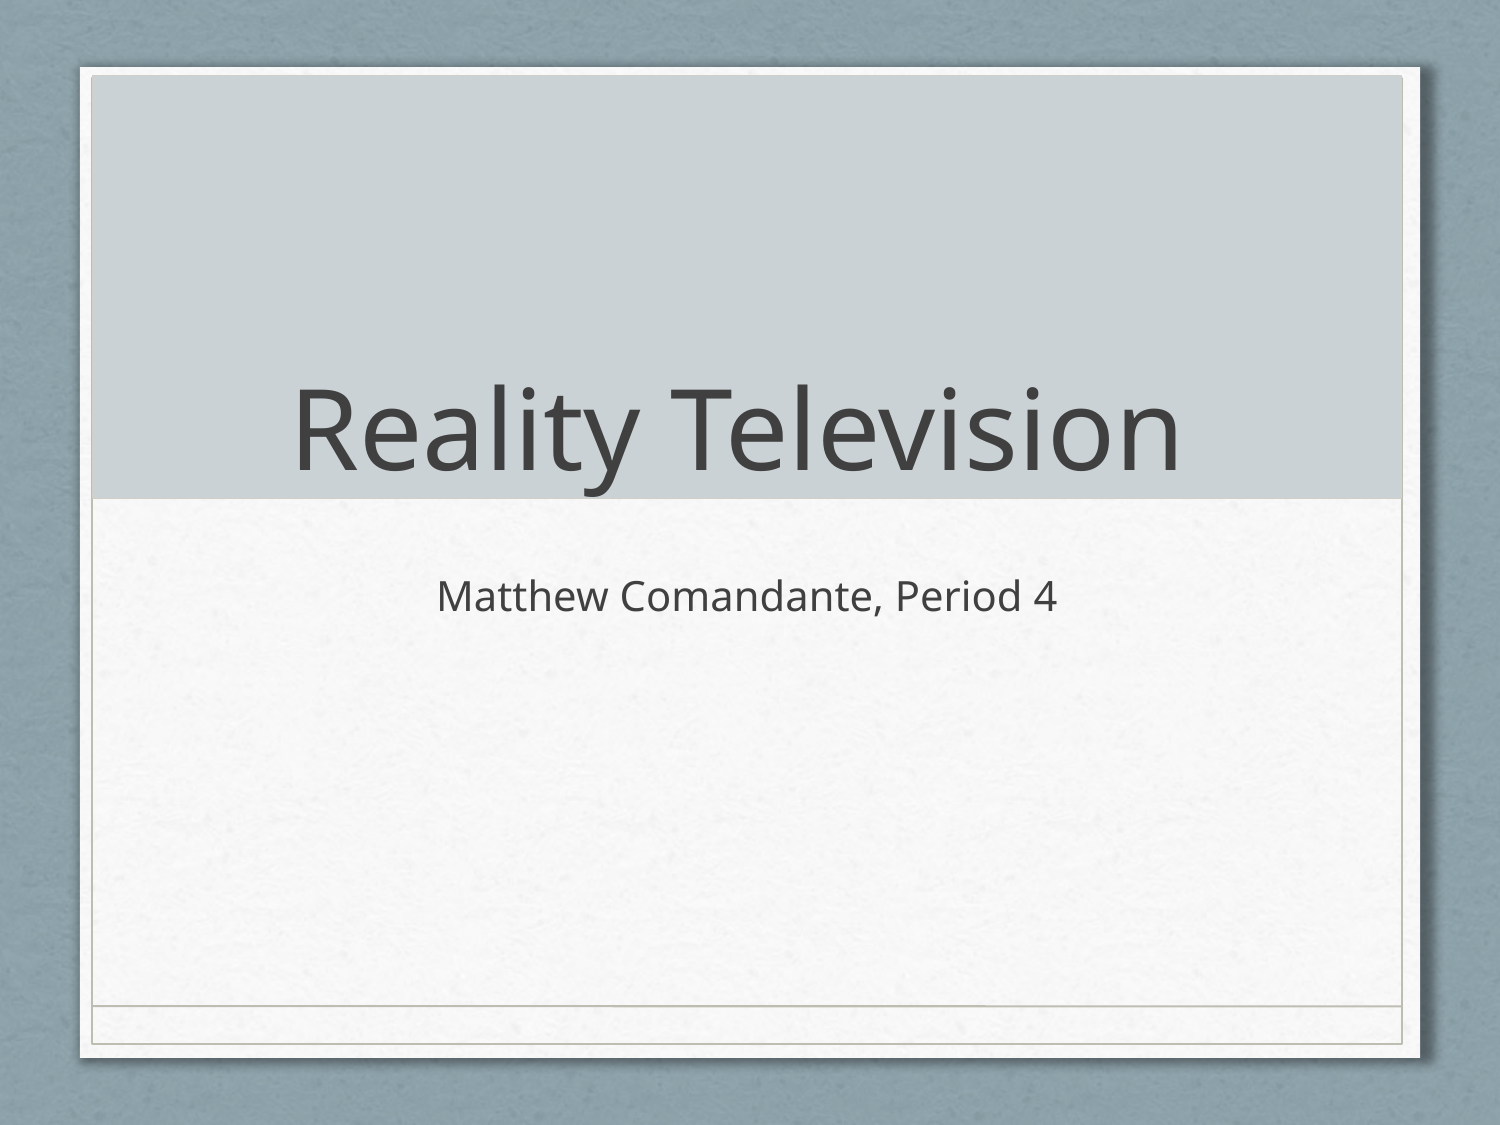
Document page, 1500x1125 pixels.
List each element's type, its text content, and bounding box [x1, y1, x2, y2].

picture [79, 67, 1421, 1058]
subtitle Matthew Comandante, Period 4 [150, 562, 1355, 850]
title Reality Television [150, 184, 1355, 500]
